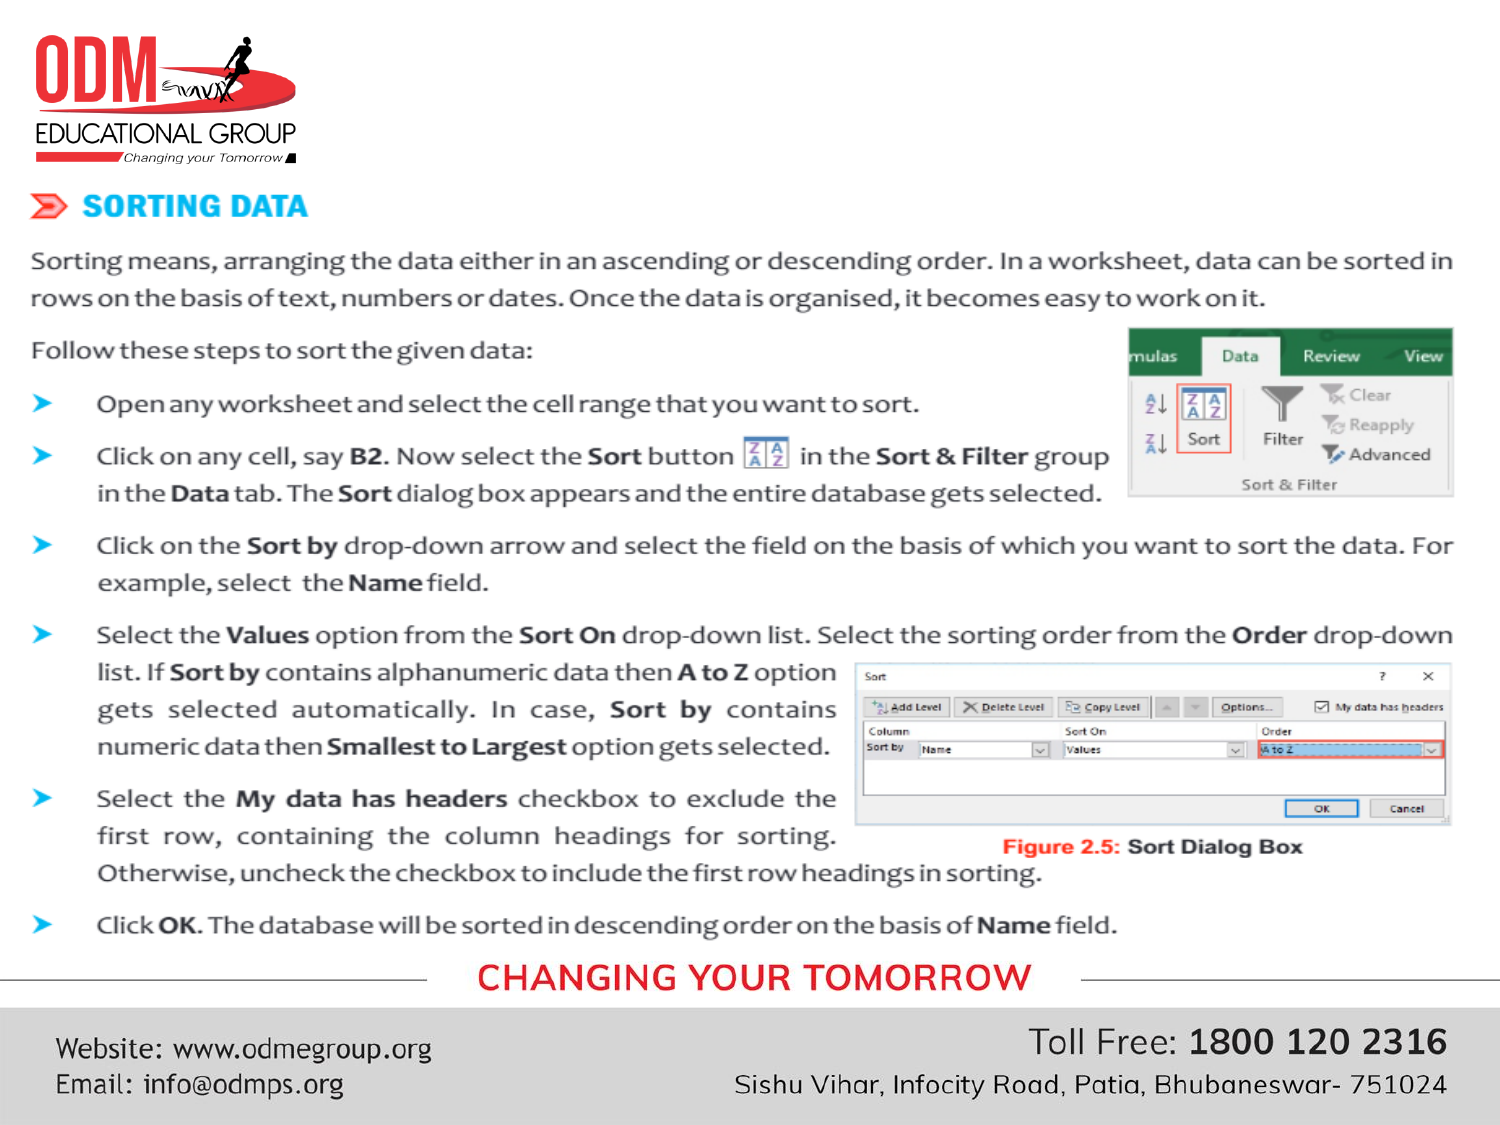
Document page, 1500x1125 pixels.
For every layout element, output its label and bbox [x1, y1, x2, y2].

picture [36, 35, 296, 164]
picture [0, 184, 1500, 1125]
